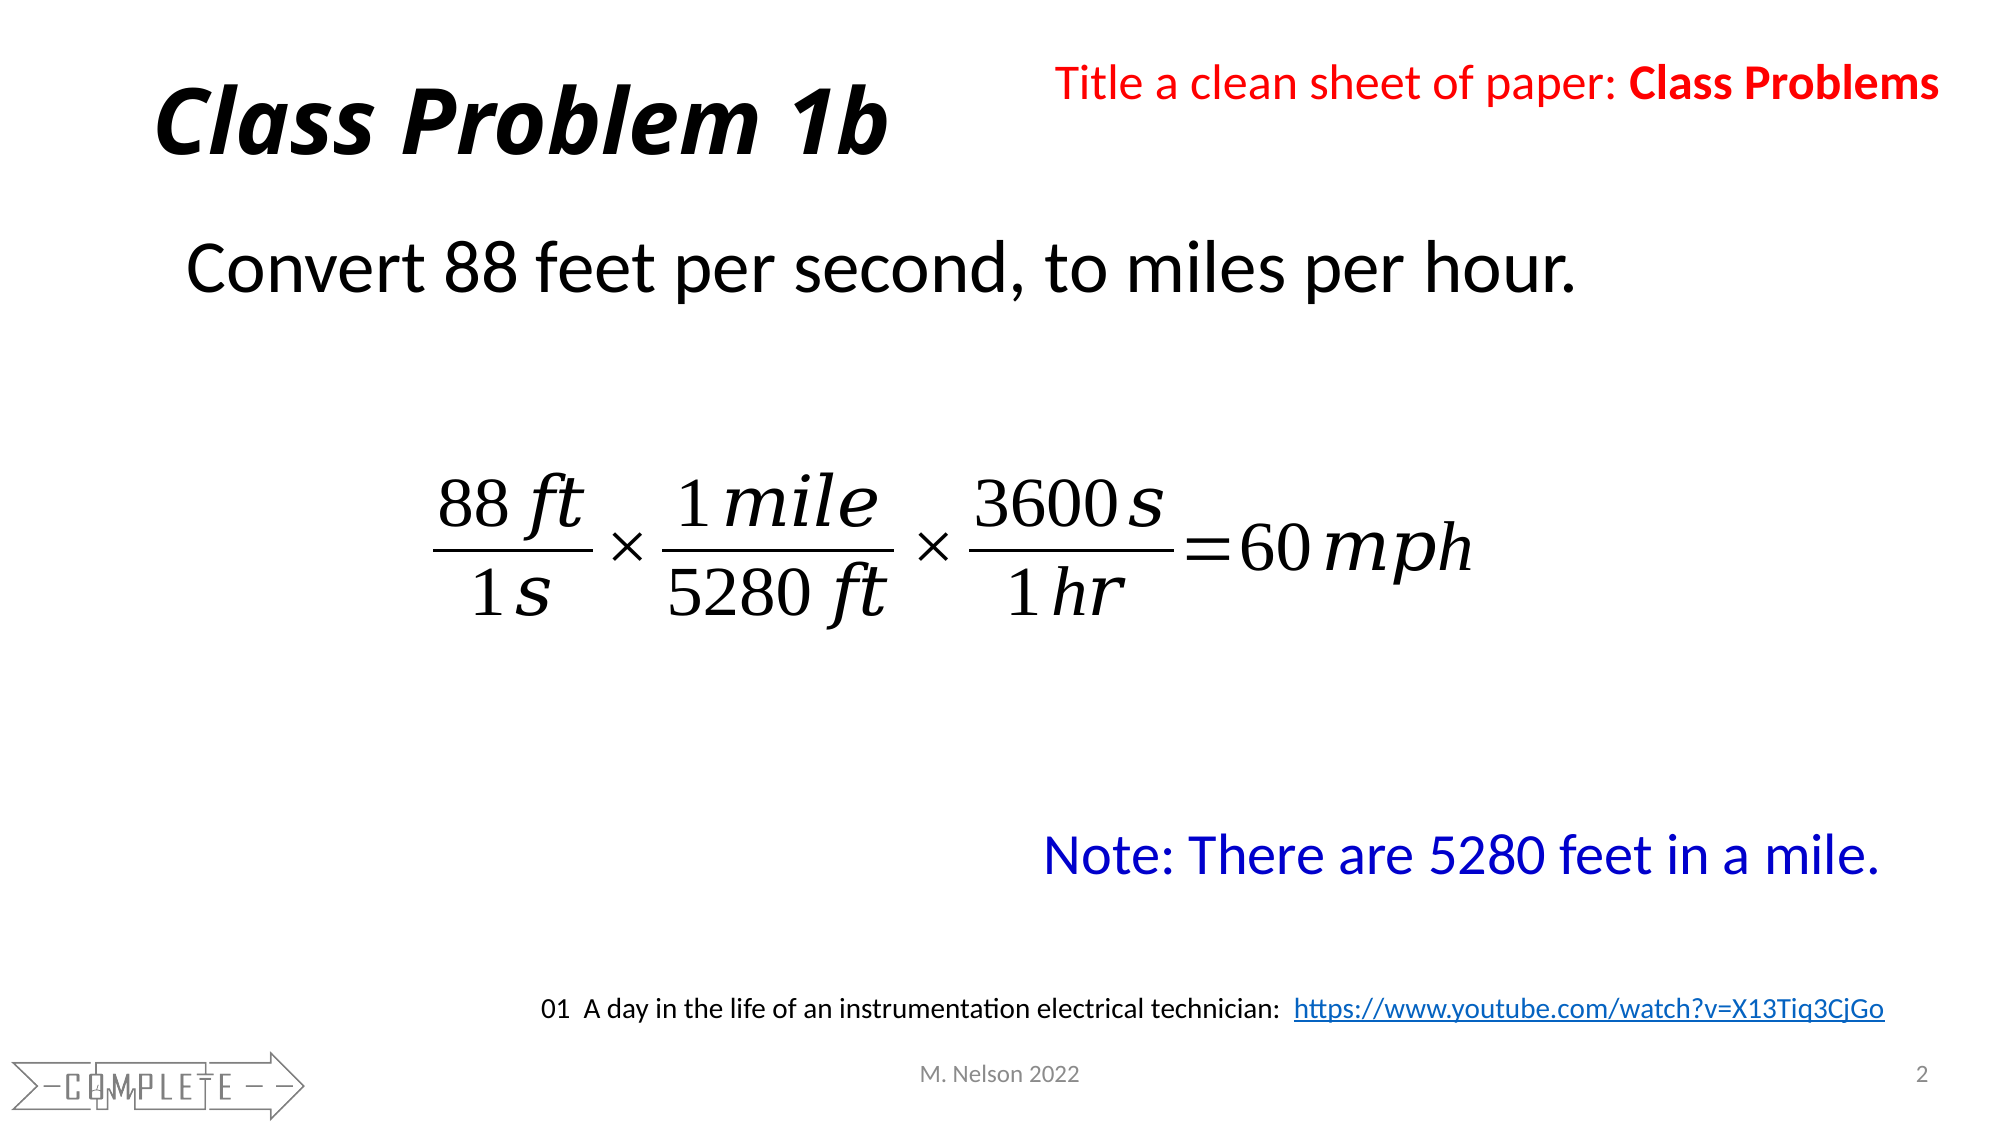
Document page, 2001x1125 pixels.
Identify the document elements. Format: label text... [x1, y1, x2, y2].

title Class Problem 1b [137, 59, 1863, 190]
text_box Title a clean sheet of paper: Class Problems [1040, 41, 1955, 117]
footer M. Nelson 2022 [662, 1042, 1338, 1103]
text_box Convert 88 feet per second, to miles per hour. [172, 210, 1596, 315]
text_box 01 A day in the life of an instrumentation electrical technician: https://www.youtube.com/watch?v=X13Tiq3CjGo [526, 981, 1907, 1032]
slide_number 2 [1412, 1042, 1944, 1103]
picture [0, 1035, 309, 1125]
text_box Note: There are 5280 feet in a mile. [1029, 808, 1897, 894]
